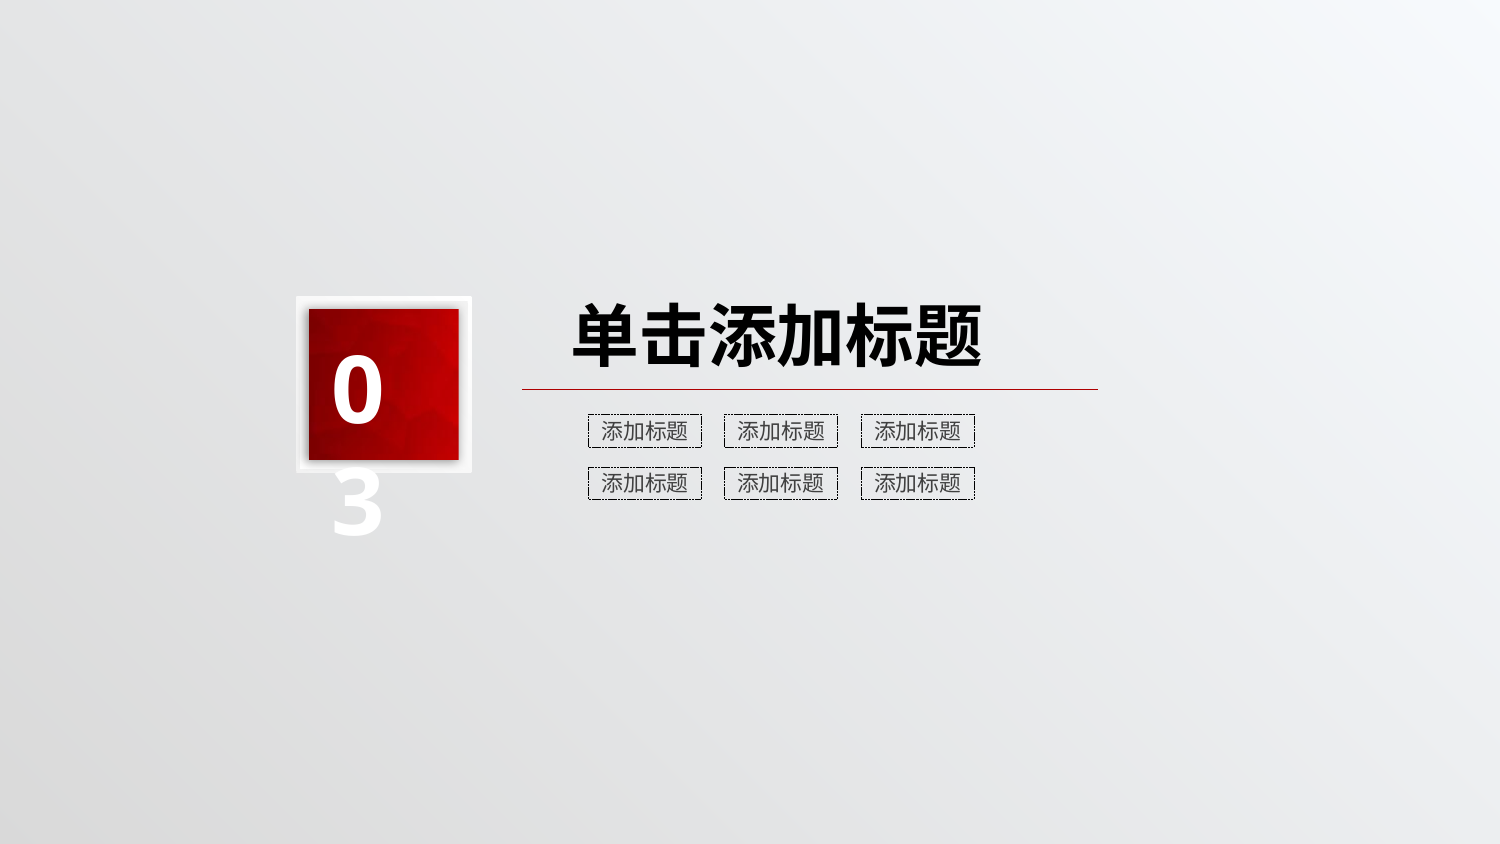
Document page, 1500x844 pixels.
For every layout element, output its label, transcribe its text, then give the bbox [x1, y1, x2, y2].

text_box 添加标题 [861, 467, 975, 500]
text_box 添加标题 [588, 414, 702, 448]
text_box 添加标题 [724, 467, 838, 500]
text_box 添加标题 [588, 467, 702, 500]
text_box 单击添加标题 [556, 285, 1131, 383]
text_box 添加标题 [861, 414, 975, 448]
text_box 添加标题 [724, 414, 838, 448]
text_box 03 [316, 473, 452, 562]
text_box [296, 297, 472, 473]
